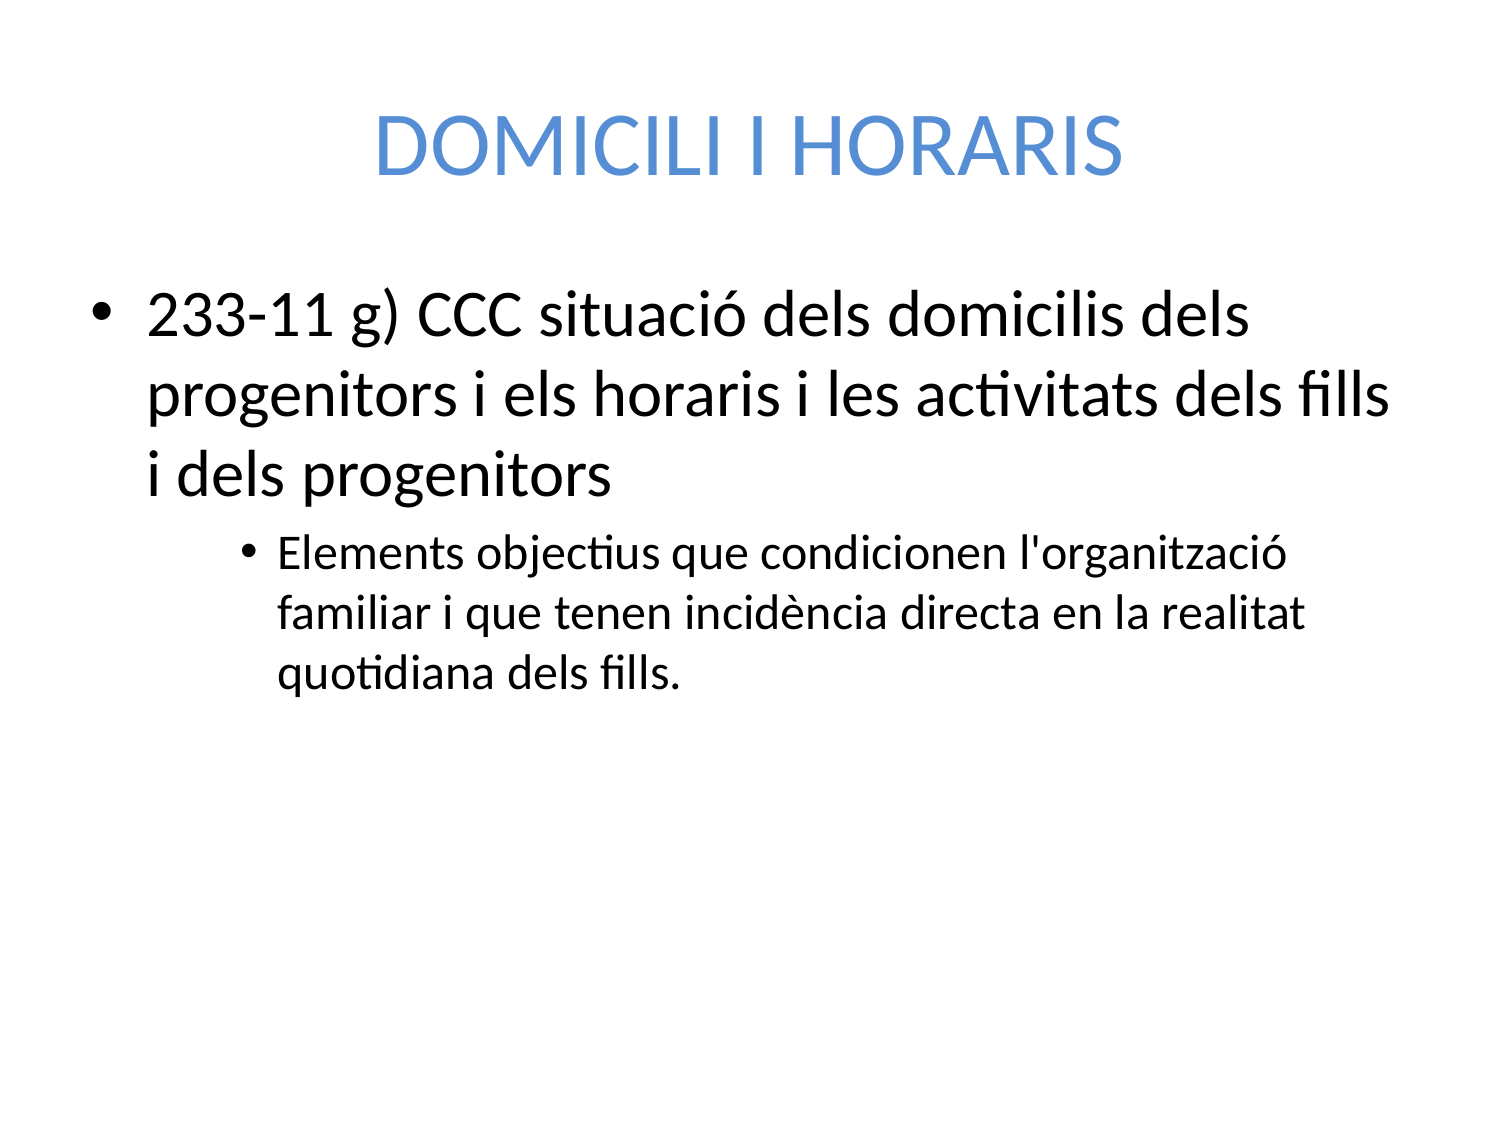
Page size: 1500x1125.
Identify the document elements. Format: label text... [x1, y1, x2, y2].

title DOMICILI I HORARIS [75, 45, 1425, 233]
list 233-11 g) CCC situació dels domicilis dels progenitors i els horaris i les activitats dels fills i dels progenitors Elements objectius que condicionen l'organització familiar i que tenen incidència directa en la realitat quotidiana dels fills. [75, 262, 1425, 1005]
